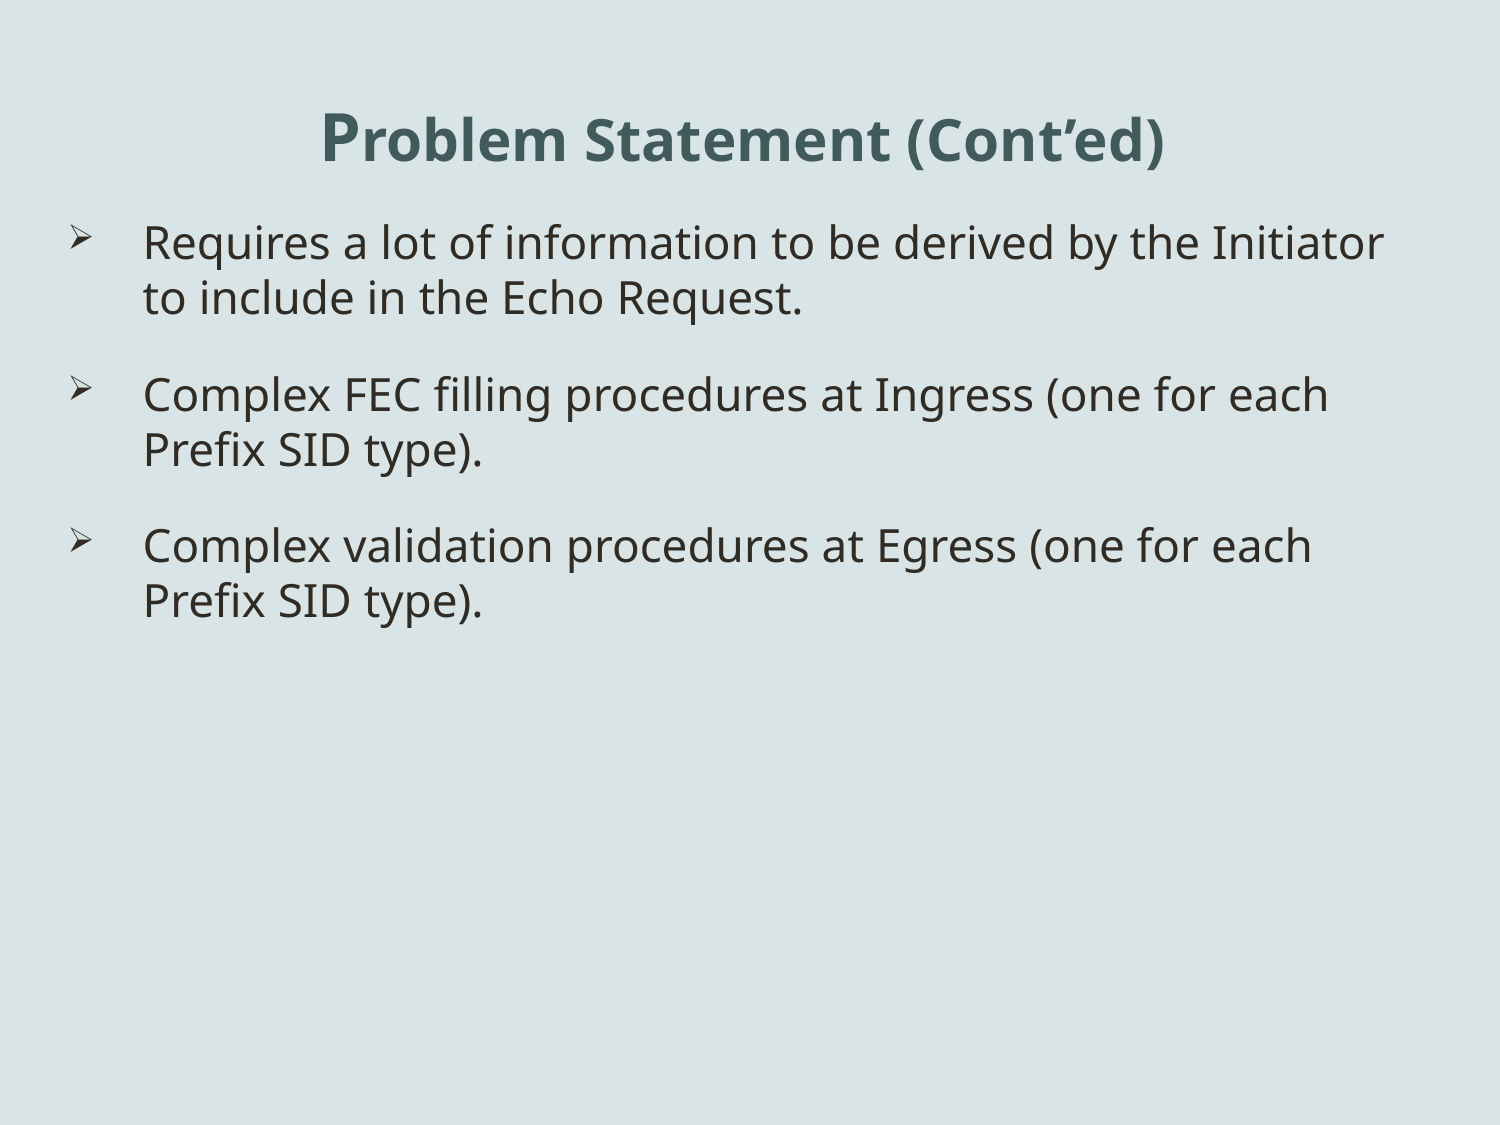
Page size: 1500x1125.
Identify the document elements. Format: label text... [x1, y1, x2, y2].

text_box Problem Statement (Cont’ed) [0, 57, 1500, 183]
list Requires a lot of information to be derived by the Initiator to include in the Echo Request. Complex FEC filling procedures at Ingress (one for each Prefix SID type). Complex validation procedures at Egress (one for each Prefix SID type). [52, 206, 1438, 923]
